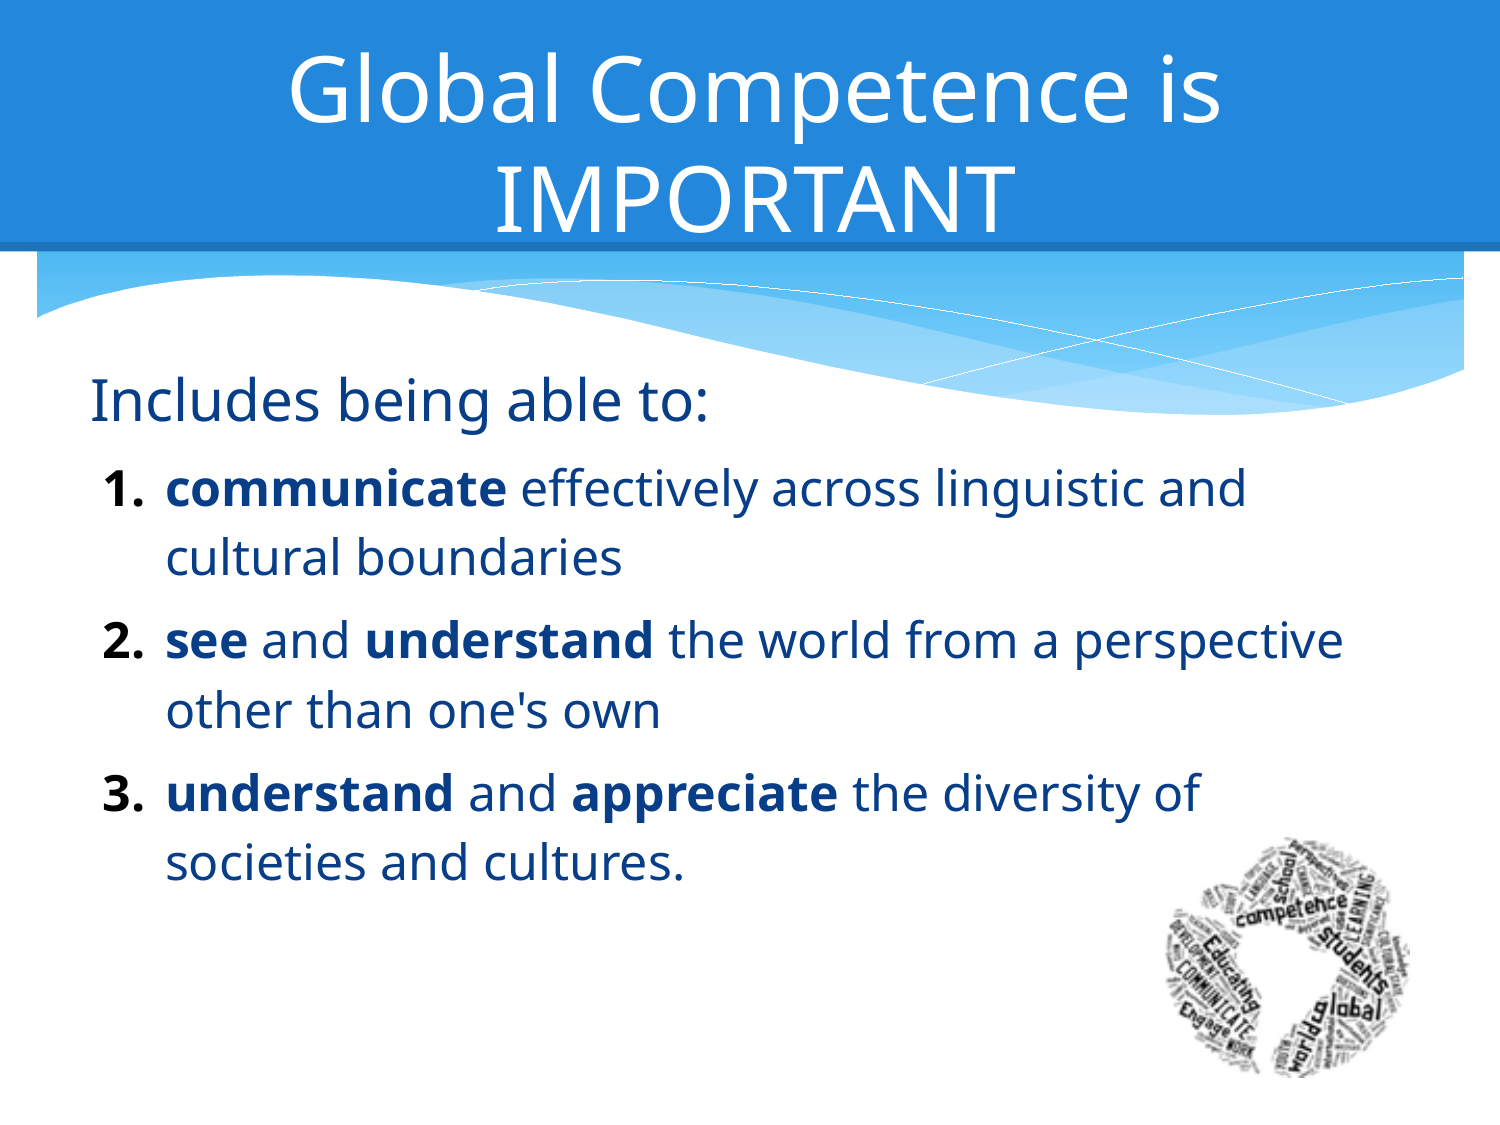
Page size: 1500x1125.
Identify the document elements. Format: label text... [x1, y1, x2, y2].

title Global Competence is IMPORTANT [80, 125, 1431, 266]
picture [1162, 837, 1410, 1079]
list Includes being able to: communicate effectively across linguistic and cultural boundaries see and understand the world from a perspective other than one's own understand and appreciate the diversity of societies and cultures. [75, 337, 1425, 949]
